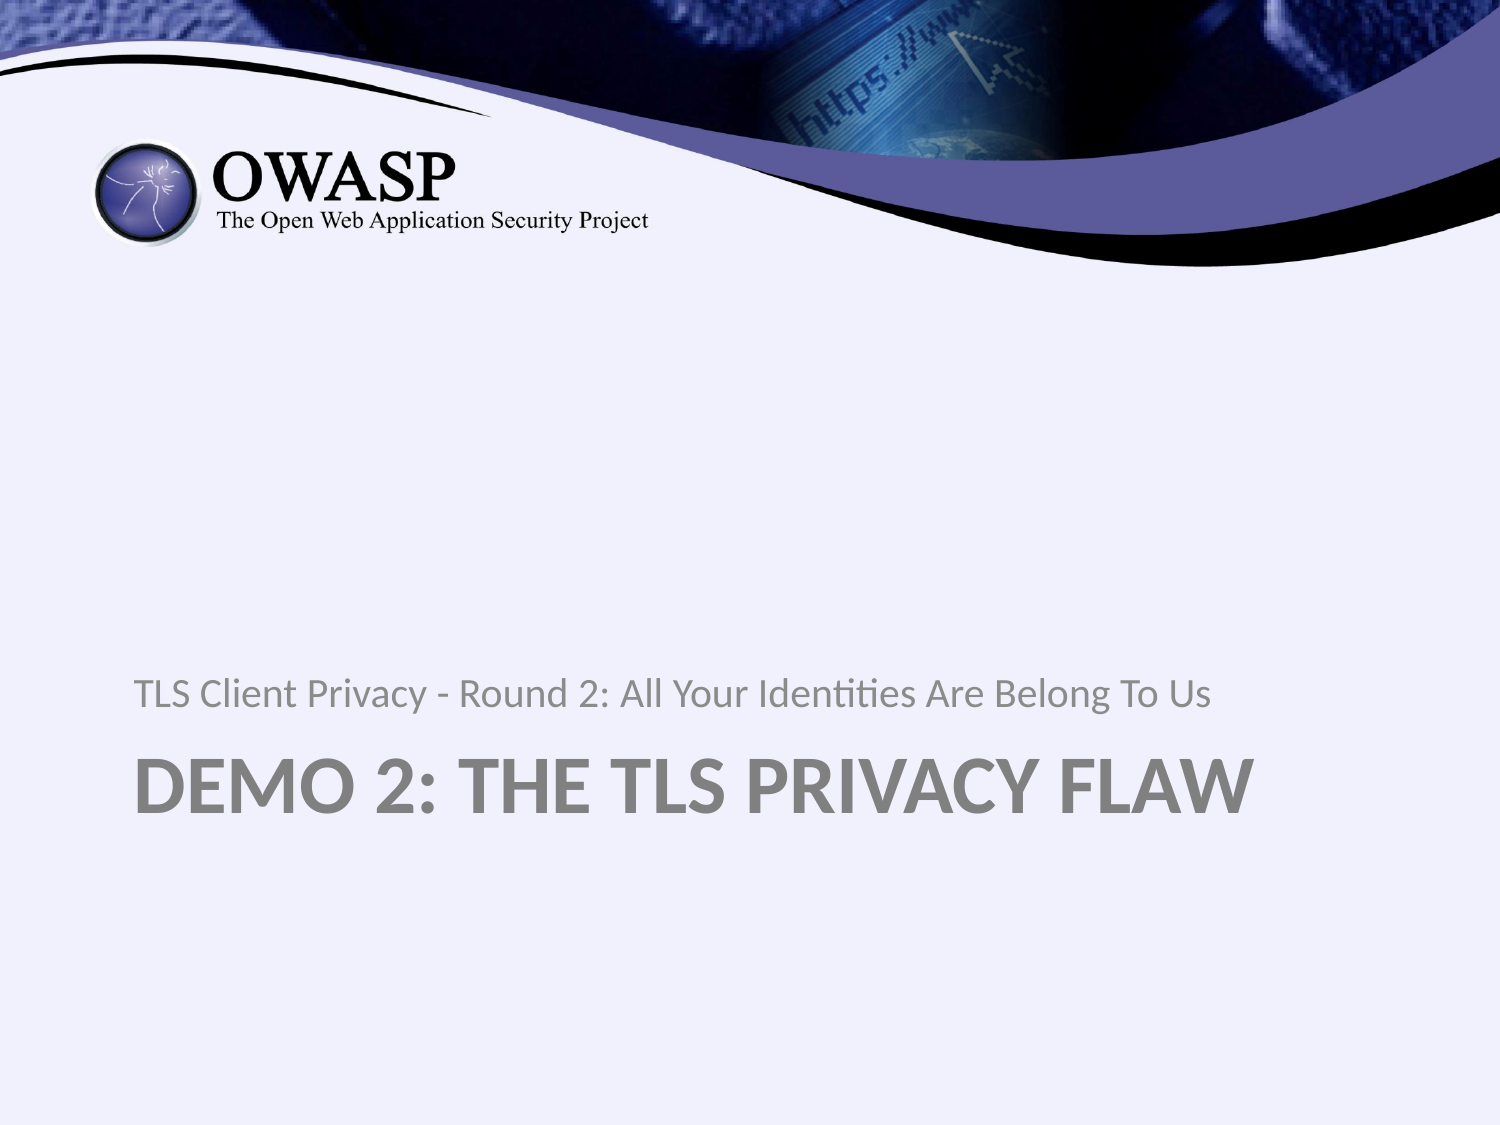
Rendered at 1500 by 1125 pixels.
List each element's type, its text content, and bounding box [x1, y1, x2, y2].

list TLS Client Privacy - Round 2: All Your Identities Are Belong To Us [118, 476, 1394, 723]
title Demo 2: The TLS Privacy Flaw [118, 723, 1394, 947]
picture [0, 0, 1500, 1125]
